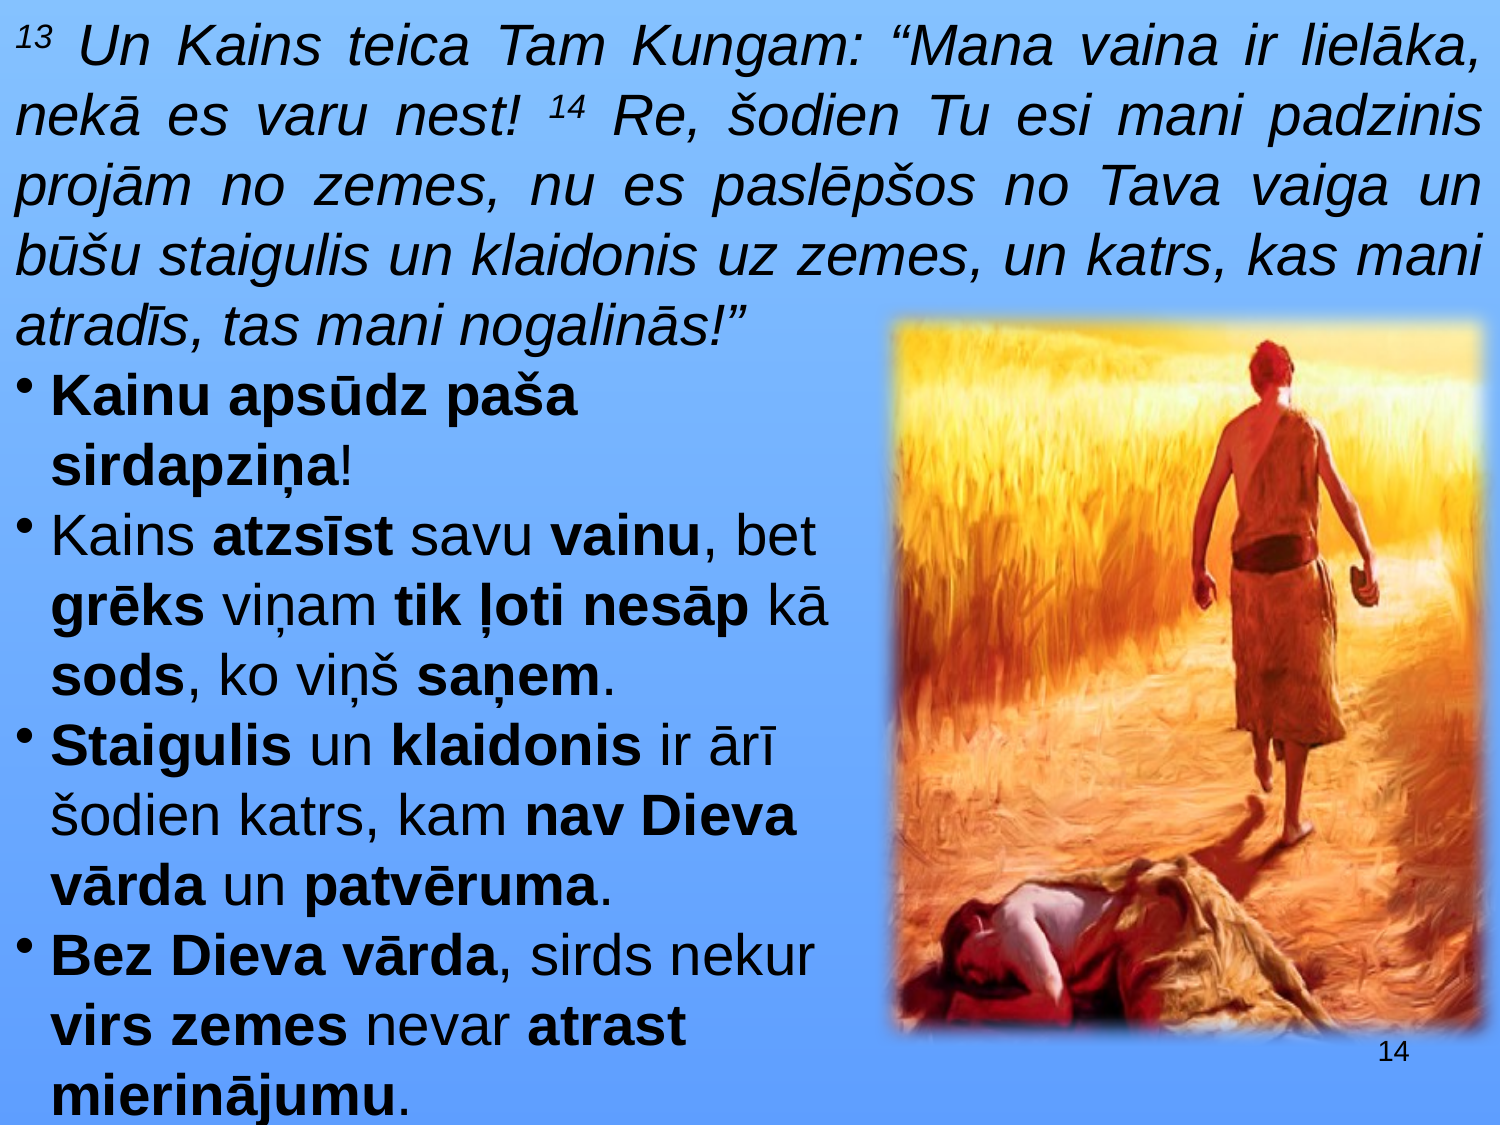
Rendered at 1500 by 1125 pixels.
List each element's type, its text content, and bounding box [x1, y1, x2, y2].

picture [874, 302, 1500, 1048]
slide_number 14 [1074, 1055, 1426, 1103]
text_box Kainu apsūdz paša sirdapziņa! Kains atzsīst savu vainu, bet grēks viņam tik ļoti nesāp kā sods, ko viņš saņem. Staigulis un klaidonis ir ārī šodien katrs, kam nav Dieva vārda un patvēruma. Bez Dieva vārda, sirds nekur virs zemes nevar atrast mierinājumu. [0, 349, 904, 1125]
list 13 Un Kains teica Tam Kungam: “Mana vaina ir lielāka, nekā es varu nest! 14 Re, šodien Tu esi mani padzinis projām no zemes, nu es paslēpšos no Tava vaiga un būšu staigulis un klaidonis uz zemes, un katrs, kas mani atradīs, tas mani nogalinās!” [0, 0, 1500, 178]
